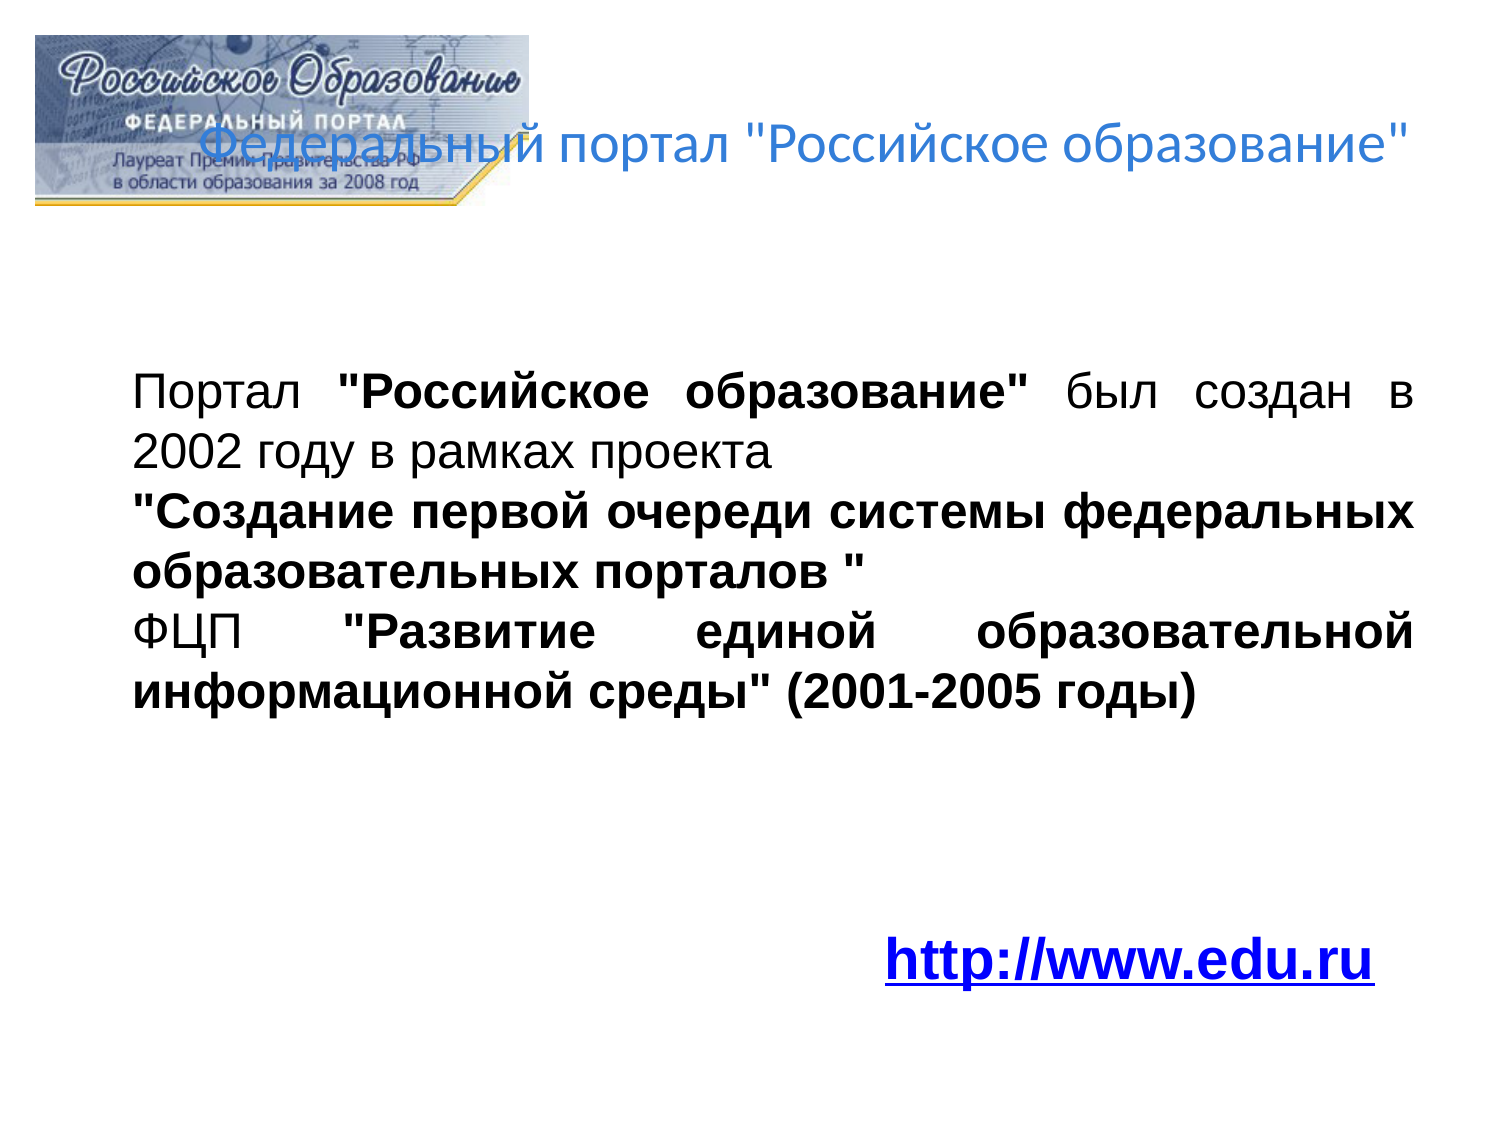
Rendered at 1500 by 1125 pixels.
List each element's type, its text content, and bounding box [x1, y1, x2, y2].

text_box http://www.edu.ru [870, 914, 1390, 999]
picture [34, 34, 530, 206]
text_box Портал "Российское образование" был создан в 2002 году в рамках проекта "Создание первой очереди системы федеральных образовательных порталов " ФЦП "Развитие единой образовательной информационной среды" (2001-2005 годы) [117, 351, 1430, 727]
title Федеральный портал "Российское образование" [74, 44, 1426, 233]
